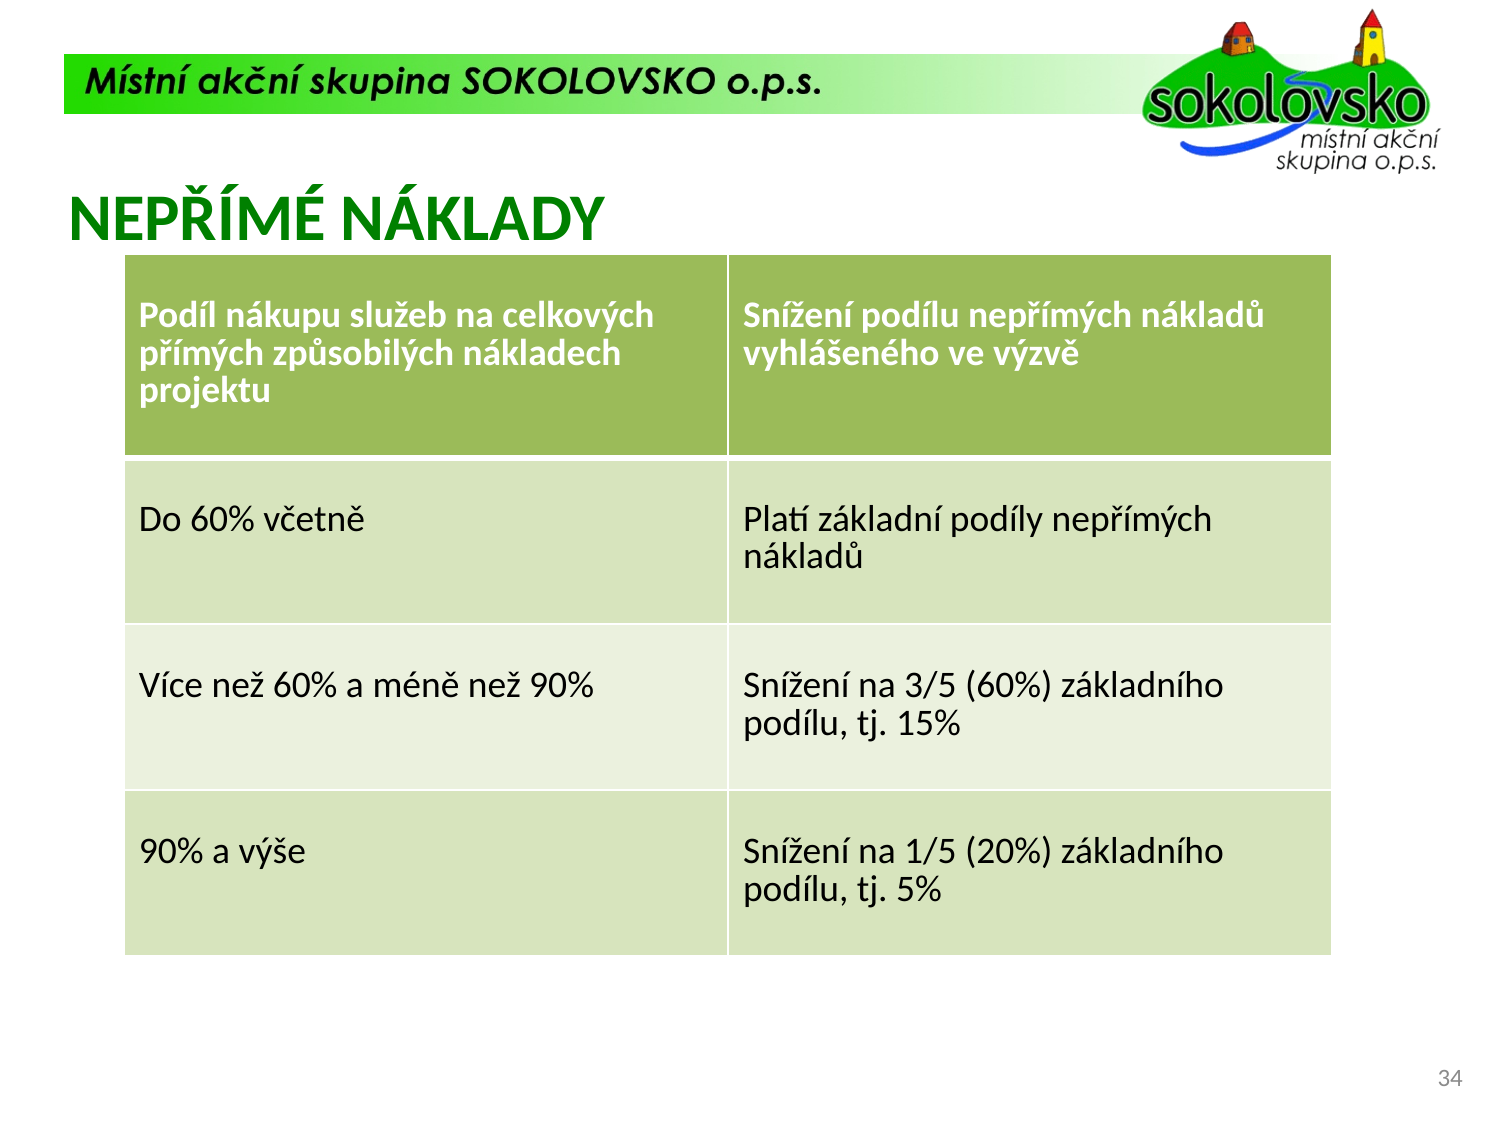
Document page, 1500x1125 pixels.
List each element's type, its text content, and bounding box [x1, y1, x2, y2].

table_cell Do 60% včetně [125, 461, 727, 623]
table_cell 90% a výše [125, 791, 727, 955]
slide_number 34 [1128, 1046, 1478, 1107]
table_cell Snížení na 1/5 (20%) základního podílu, tj. 5% [729, 791, 1331, 955]
table_cell Snížení na 3/5 (60%) základního podílu, tj. 15% [729, 625, 1331, 789]
table_header Snížení podílu nepřímých nákladů vyhlášeného ve výzvě [729, 255, 1331, 455]
title NEPŘÍMÉ NÁKLADY [53, 137, 1404, 291]
table_cell Více než 60% a méně než 90% [125, 625, 727, 789]
table_cell Platí základní podíly nepřímých nákladů [729, 461, 1331, 623]
list [76, 278, 1424, 1024]
picture [64, 0, 1455, 197]
table_header Podíl nákupu služeb na celkových přímých způsobilých nákladech projektu [125, 255, 727, 455]
